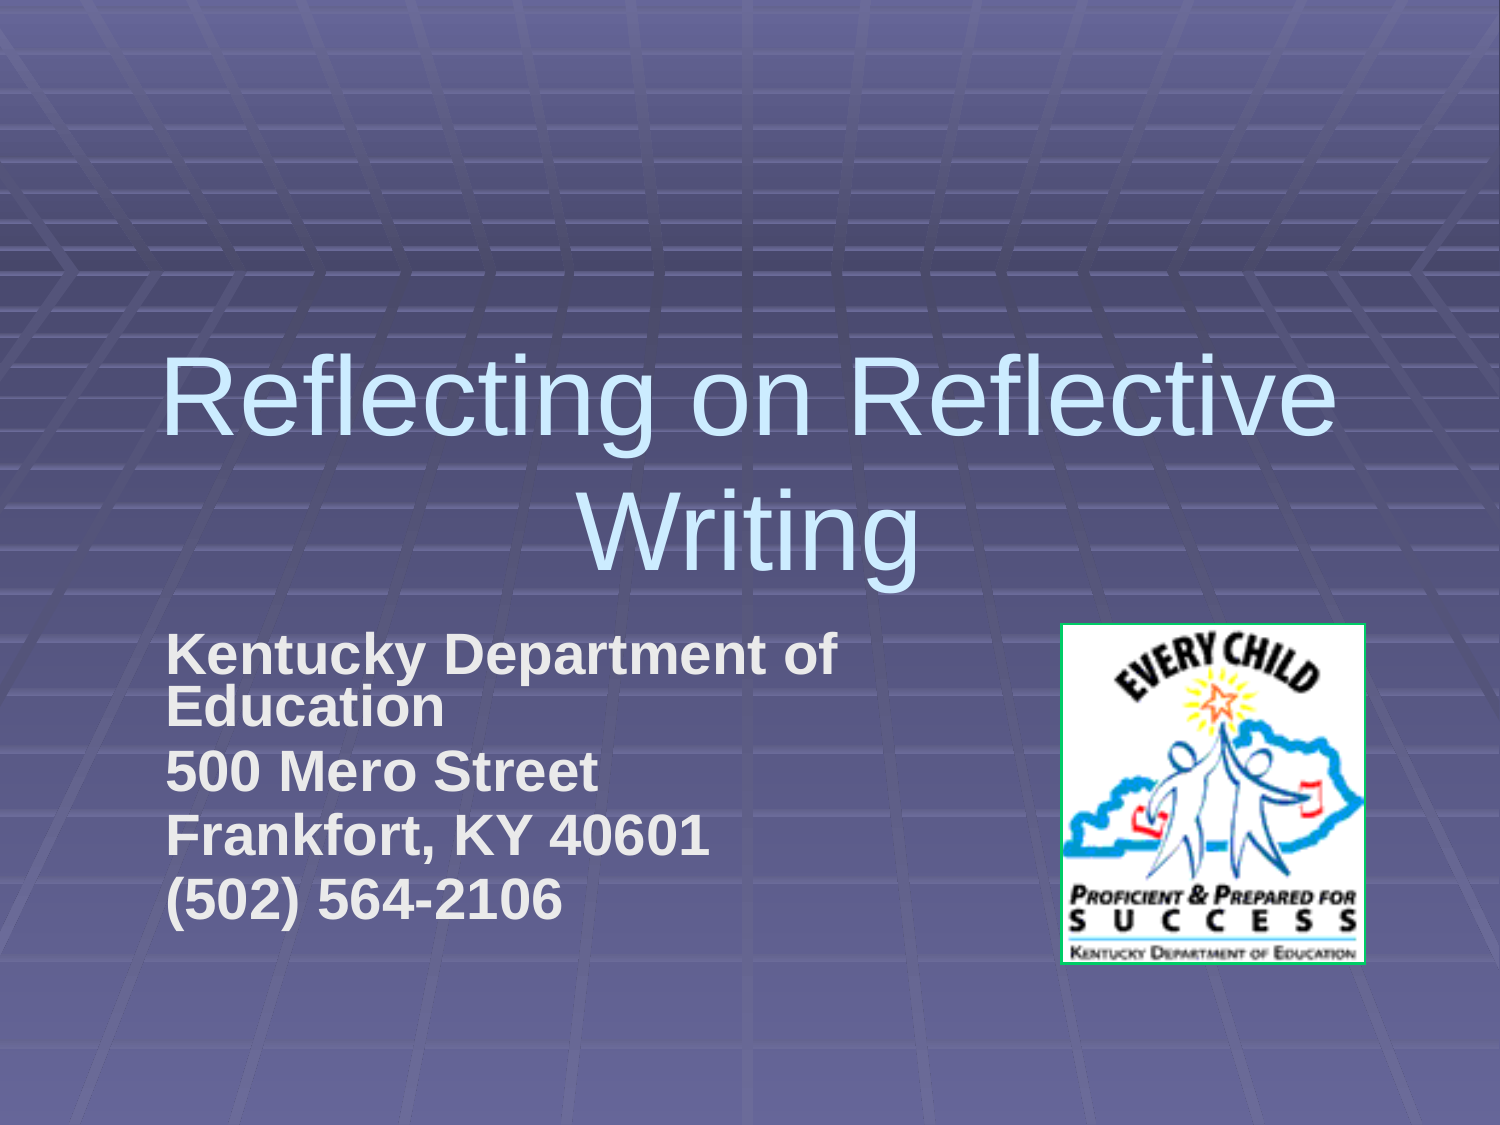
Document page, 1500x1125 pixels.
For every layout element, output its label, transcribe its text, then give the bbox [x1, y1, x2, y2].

picture [1062, 624, 1364, 963]
subtitle Kentucky Department of Education 500 Mero Street Frankfort, KY 40601 (502) 564-2106 [149, 624, 963, 976]
title Reflecting on Reflective Writing [89, 314, 1410, 601]
